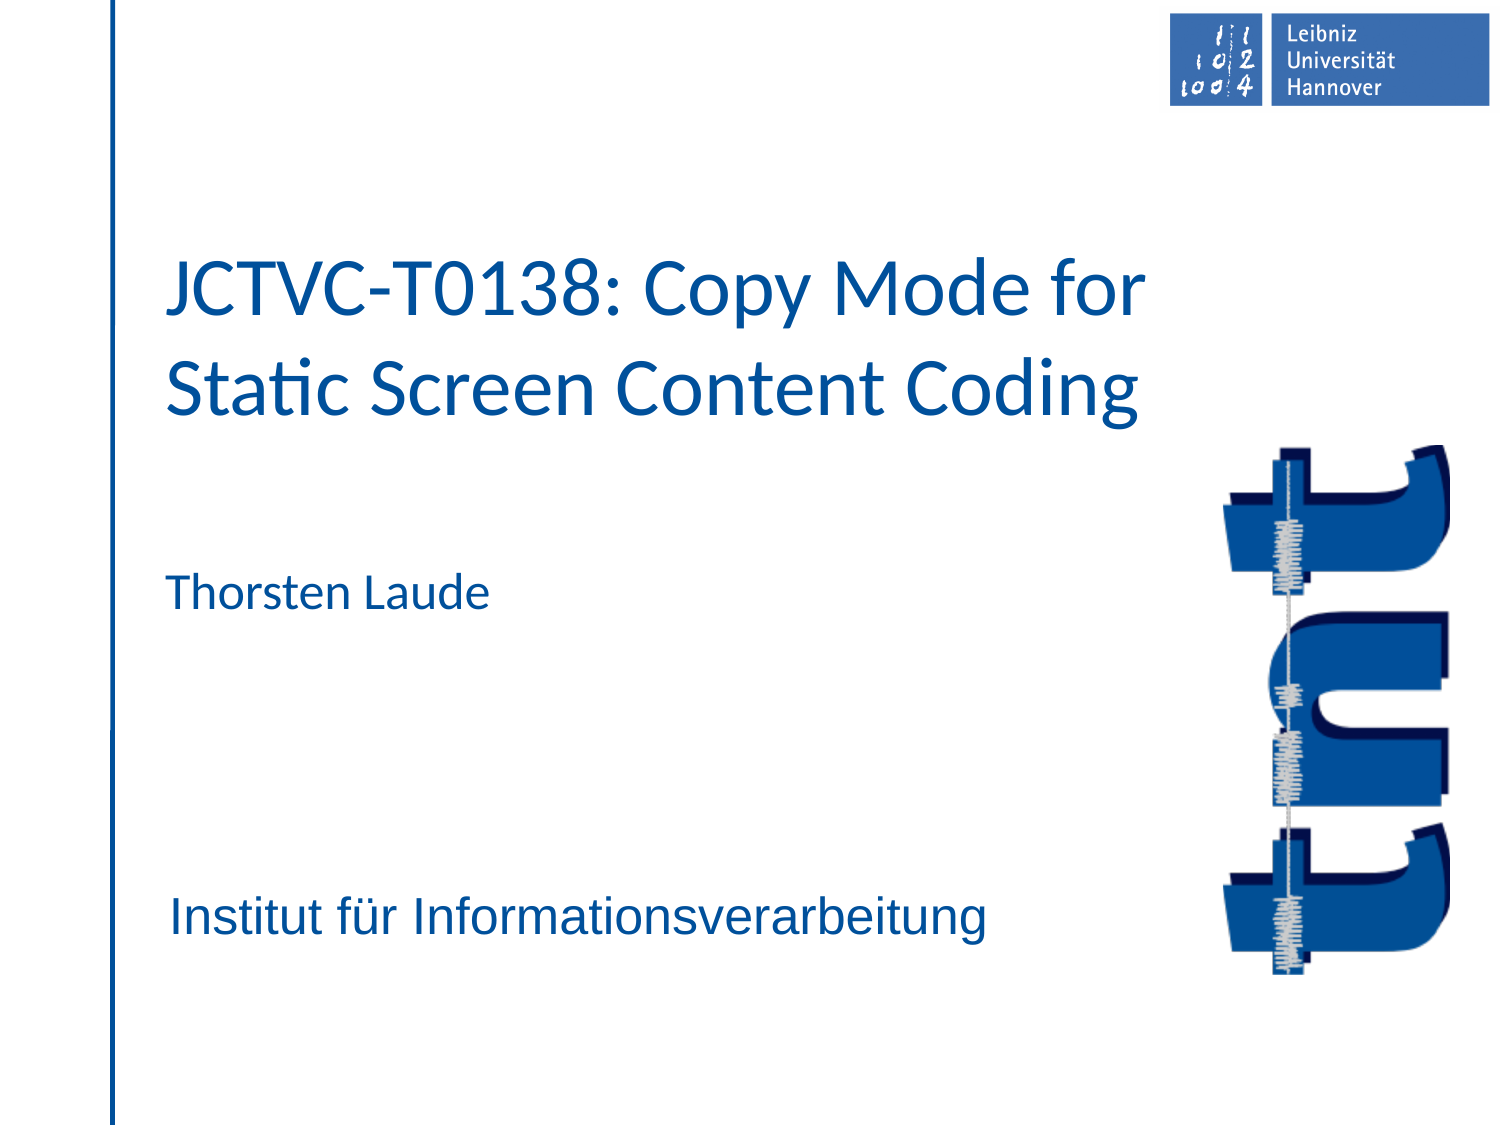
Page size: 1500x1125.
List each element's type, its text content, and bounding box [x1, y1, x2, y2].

picture [1159, 6, 1500, 113]
title JCTVC-T0138: Copy Mode for Static Screen Content Coding [150, 224, 1213, 467]
subtitle Thorsten Laude [150, 549, 1200, 663]
